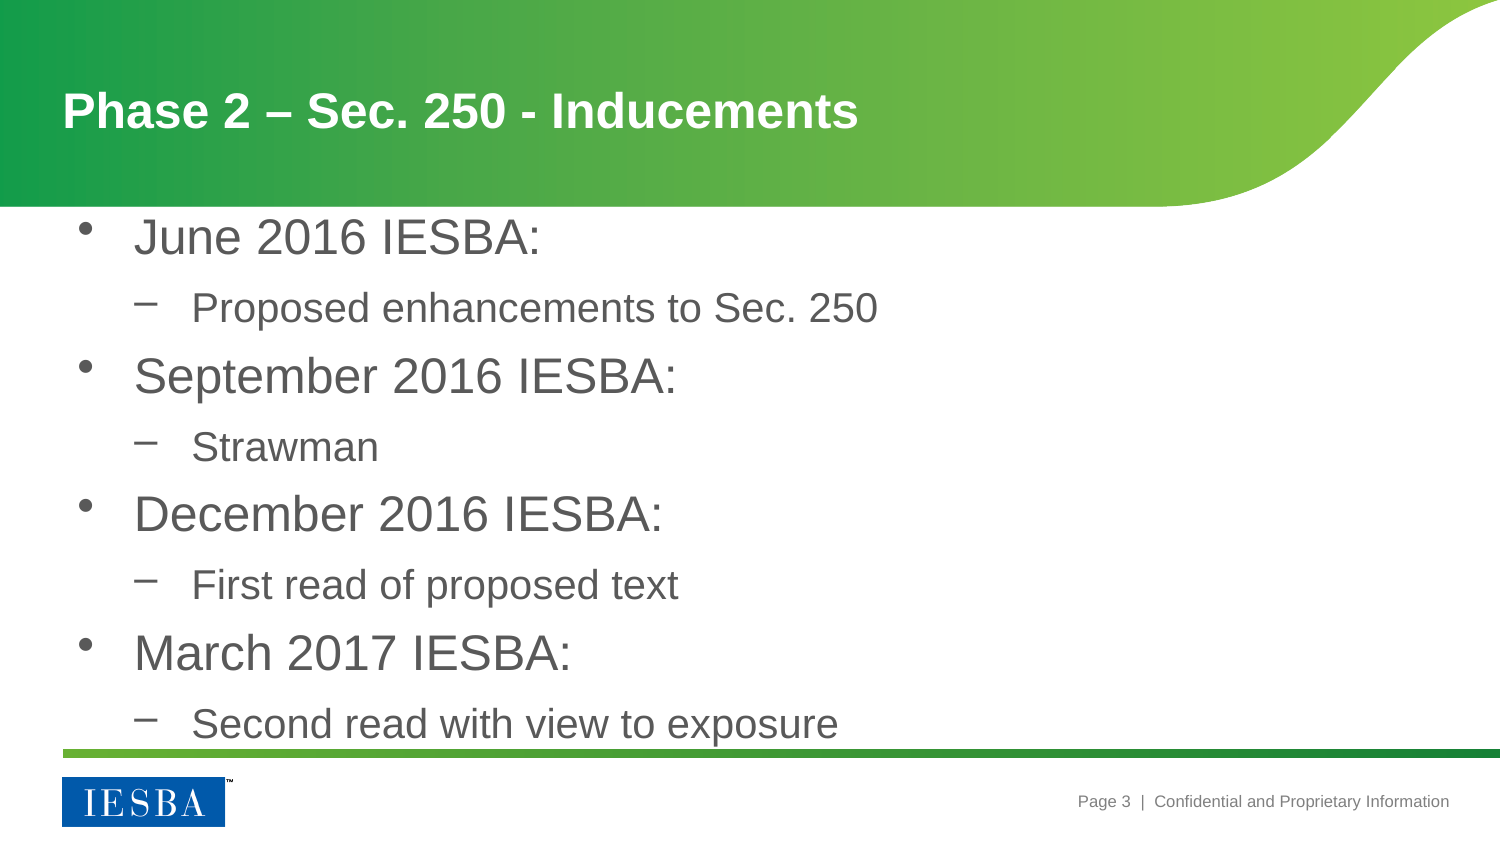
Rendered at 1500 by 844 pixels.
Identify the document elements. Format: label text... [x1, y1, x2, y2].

title Phase 2 – Sec. 250 - Inducements [62, 75, 1300, 142]
picture [0, 0, 1500, 207]
list June 2016 IESBA: Proposed enhancements to Sec. 250 September 2016 IESBA: Strawman December 2016 IESBA: First read of proposed text March 2017 IESBA: Second read with view to exposure [62, 196, 1450, 747]
picture [62, 777, 233, 827]
